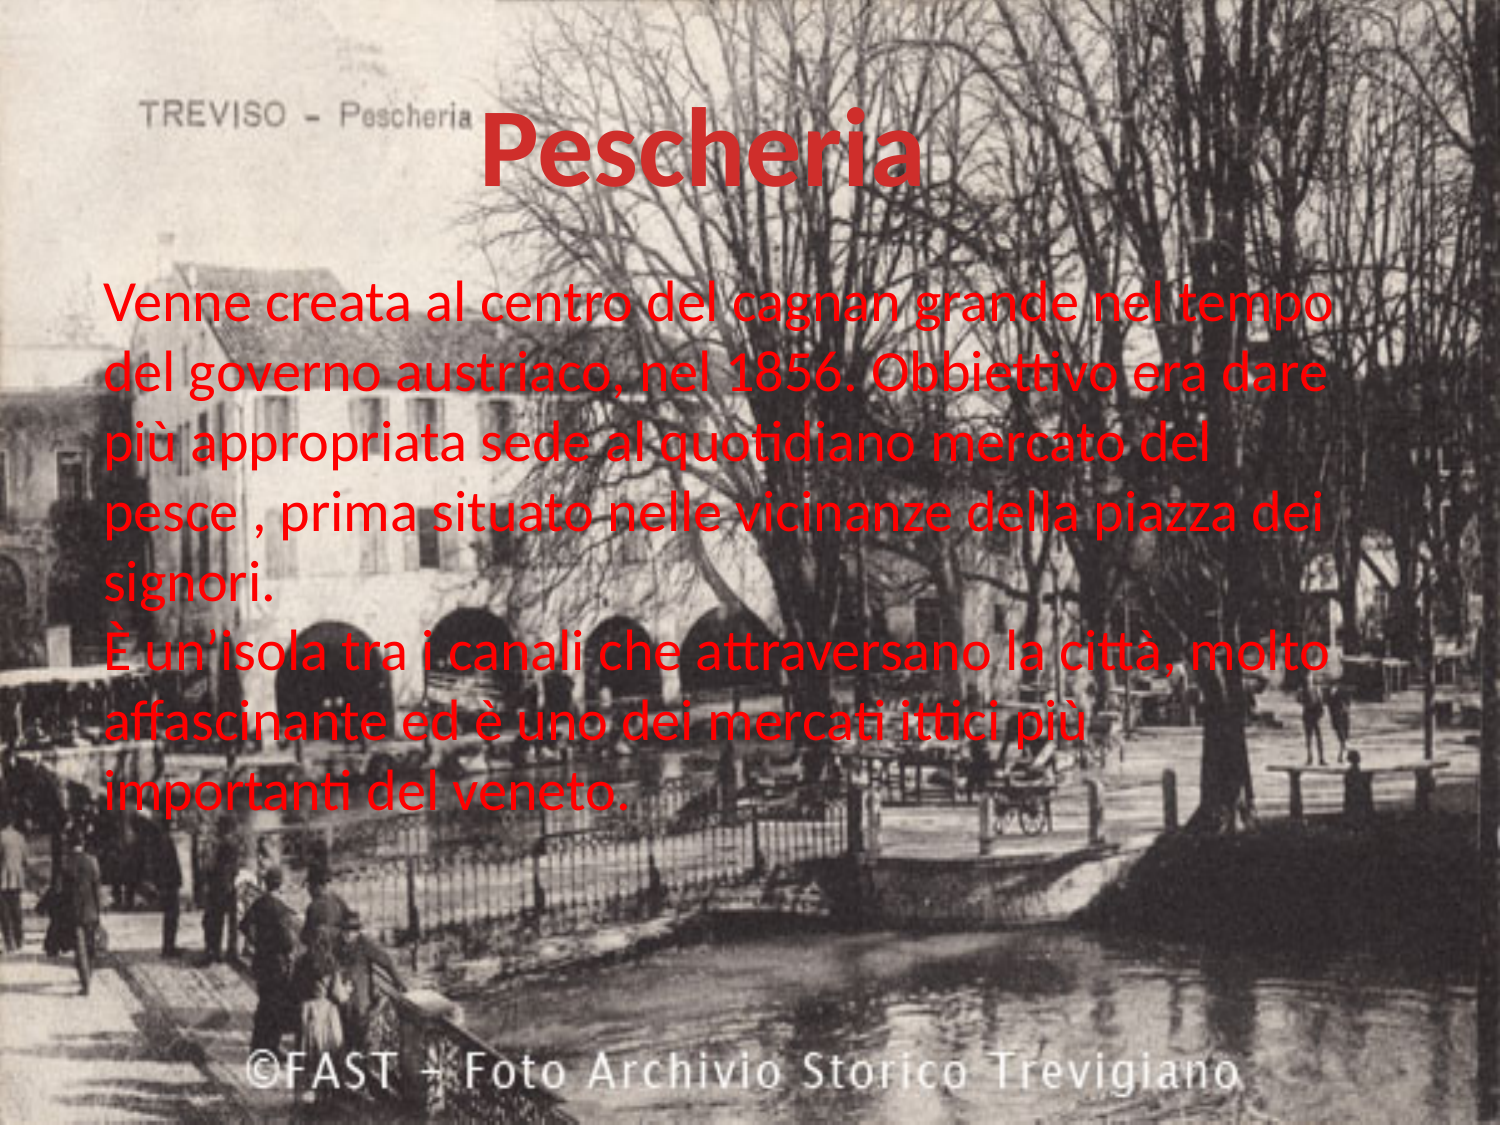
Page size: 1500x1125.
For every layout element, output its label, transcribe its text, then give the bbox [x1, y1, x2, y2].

text_box Pescheria [348, 66, 1058, 217]
text_box Venne creata al centro del cagnan grande nel tempo del governo austriaco, nel 1856. Obbiettivo era dare più appropriata sede al quotidiano mercato del pesce , prima situato nelle vicinanze della piazza dei signori. È un’isola tra i canali che attraversano la città, molto affascinante ed è uno dei mercati ittici più importanti del veneto. [88, 255, 1353, 830]
picture [0, 0, 1500, 1125]
